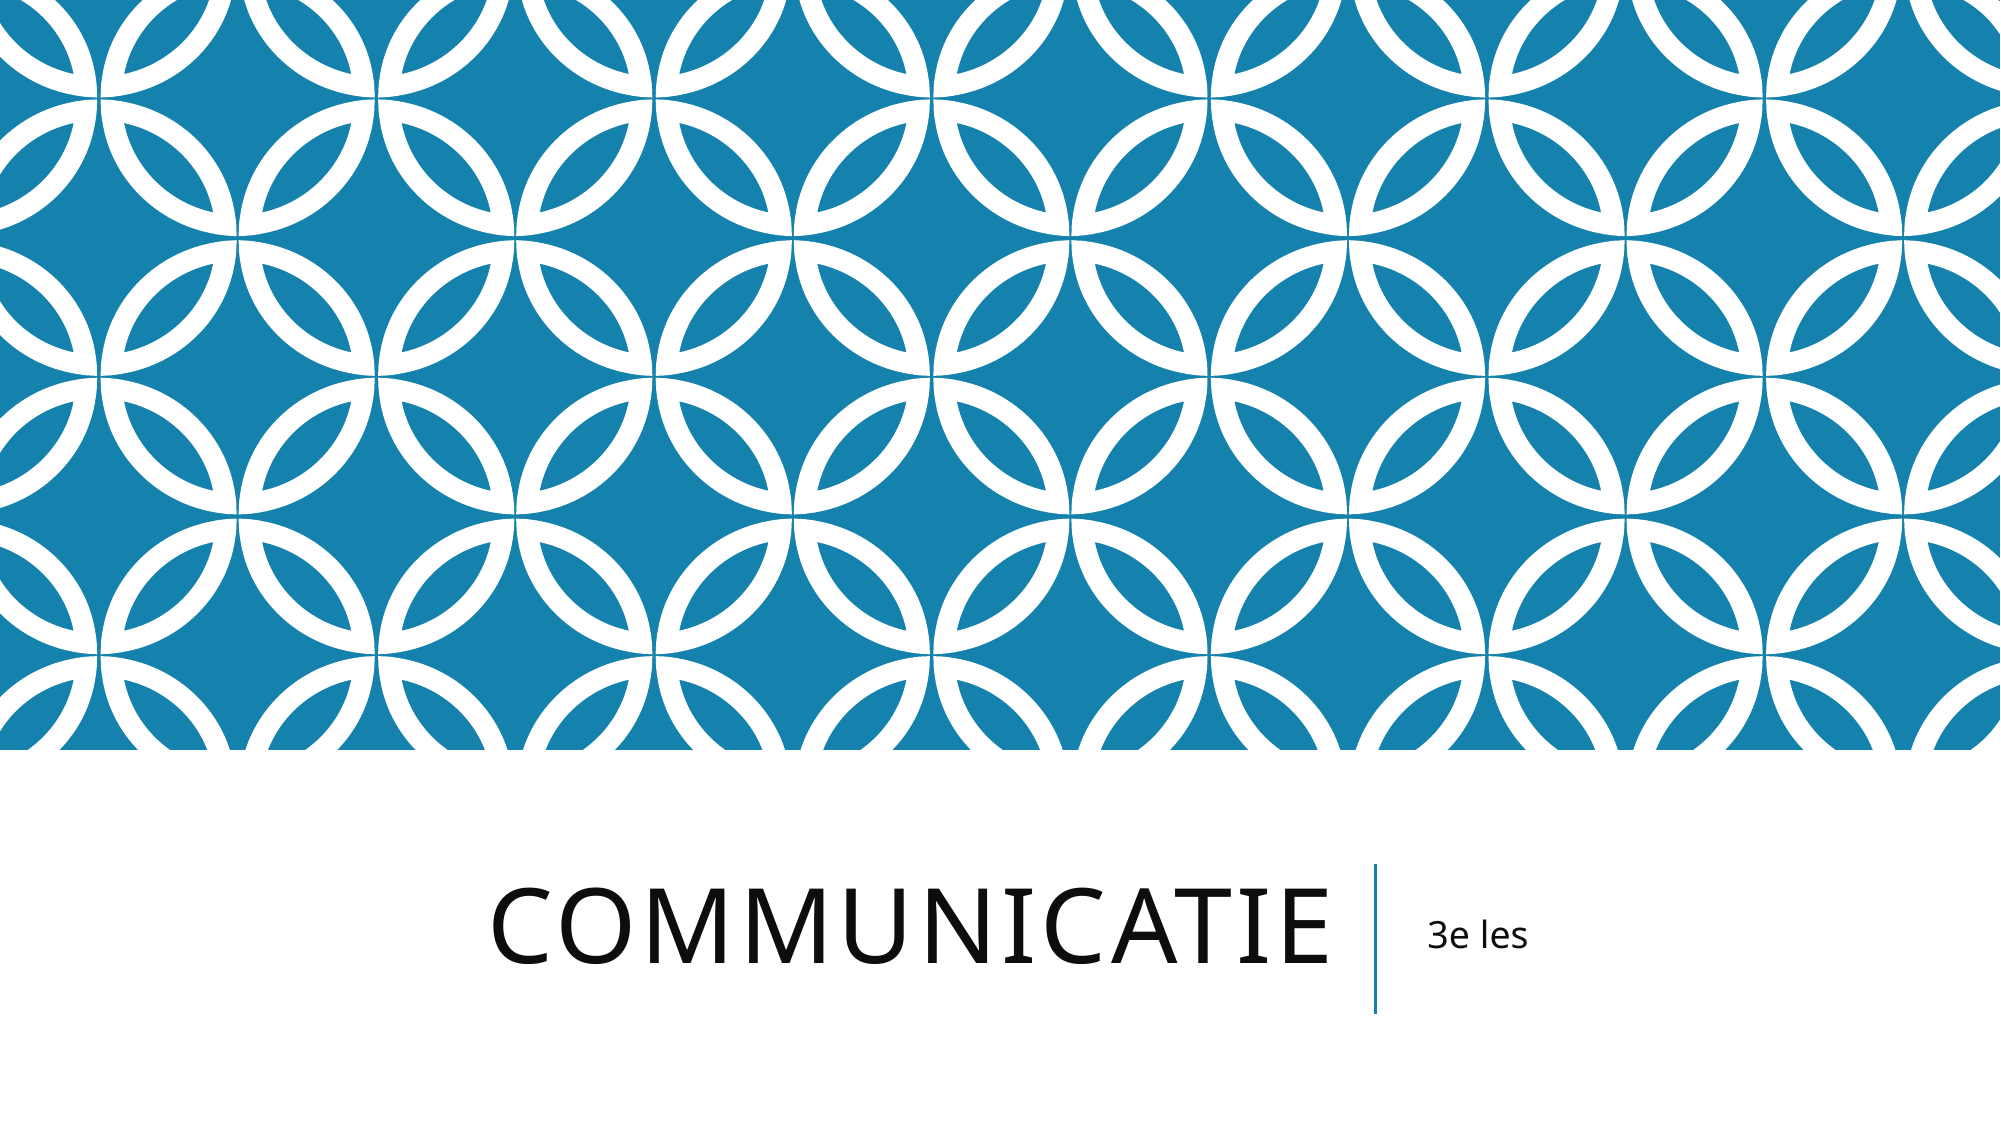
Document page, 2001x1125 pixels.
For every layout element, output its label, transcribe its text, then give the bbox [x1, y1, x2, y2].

title Communicatie [75, 813, 1350, 1054]
subtitle 3e les [1412, 813, 1938, 1054]
